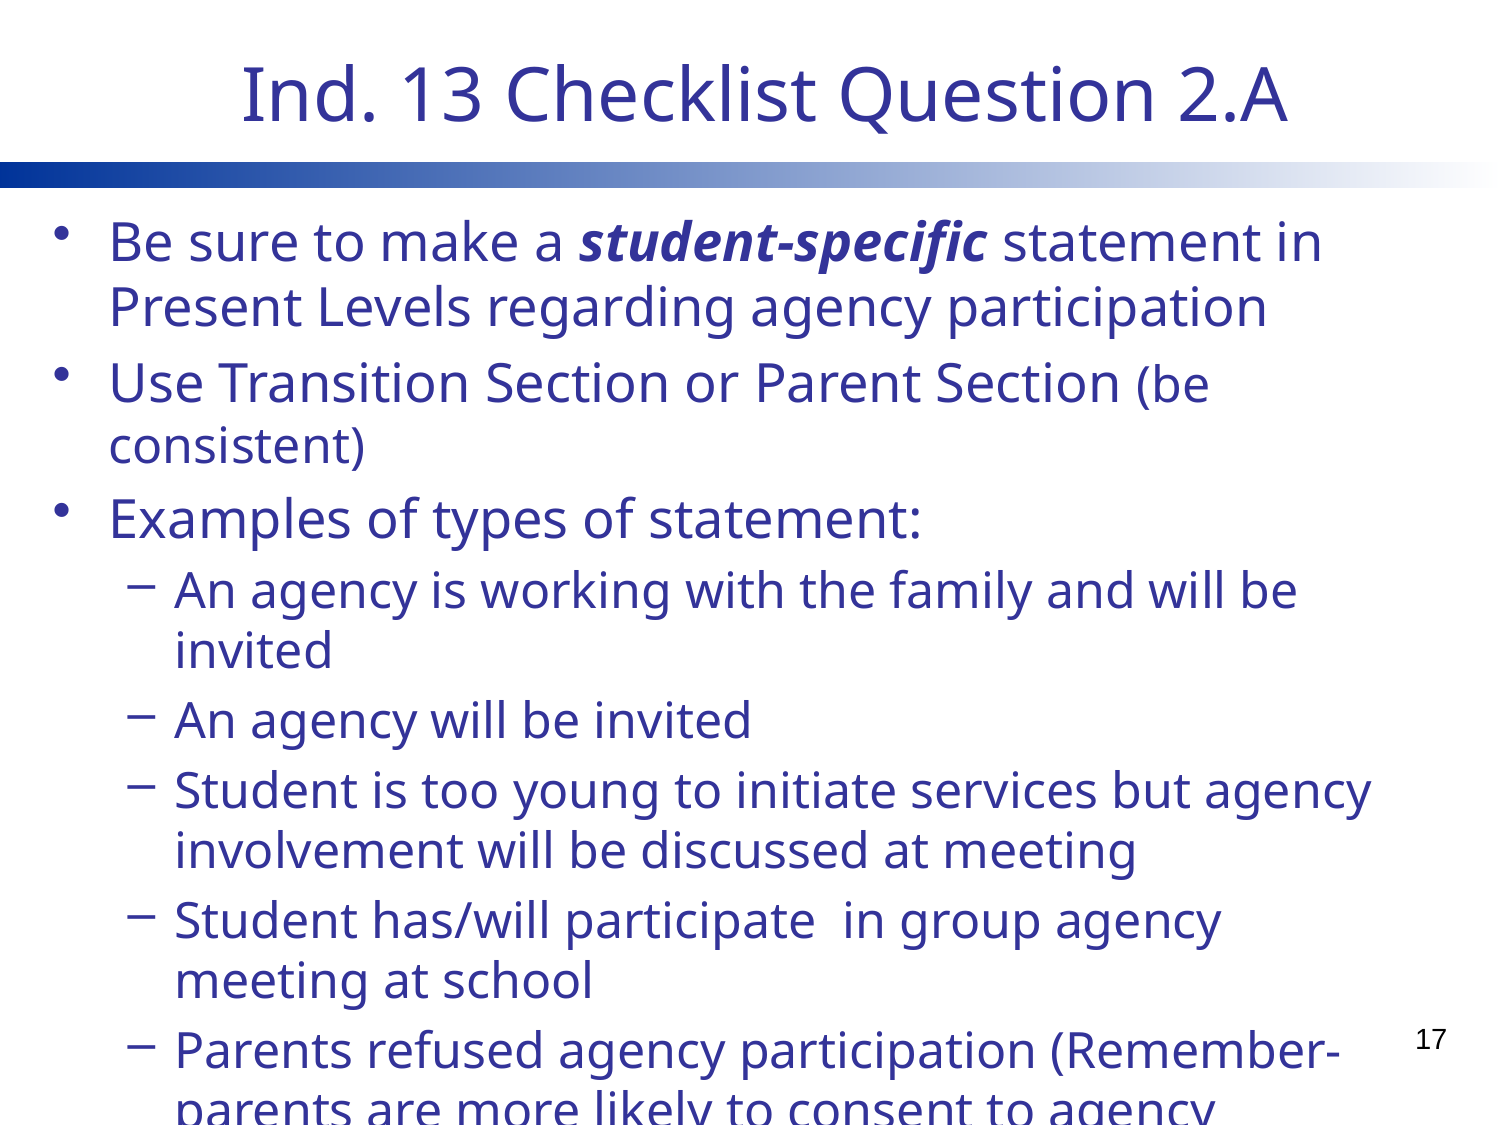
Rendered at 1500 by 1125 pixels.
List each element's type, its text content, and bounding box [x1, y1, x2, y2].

slide_number 17 [1387, 1012, 1463, 1091]
title Ind. 13 Checklist Question 2.A [125, 45, 1425, 138]
list Be sure to make a student-specific statement in Present Levels regarding agency participation Use Transition Section or Parent Section (be consistent) Examples of types of statement: An agency is working with the family and will be invited An agency will be invited Student is too young to initiate services but agency involvement will be discussed at meeting Student has/will participate in group agency meeting at school Parents refused agency participation (Remember- parents are more likely to consent to agency involvement if they understand the reasons) [37, 200, 1400, 1075]
